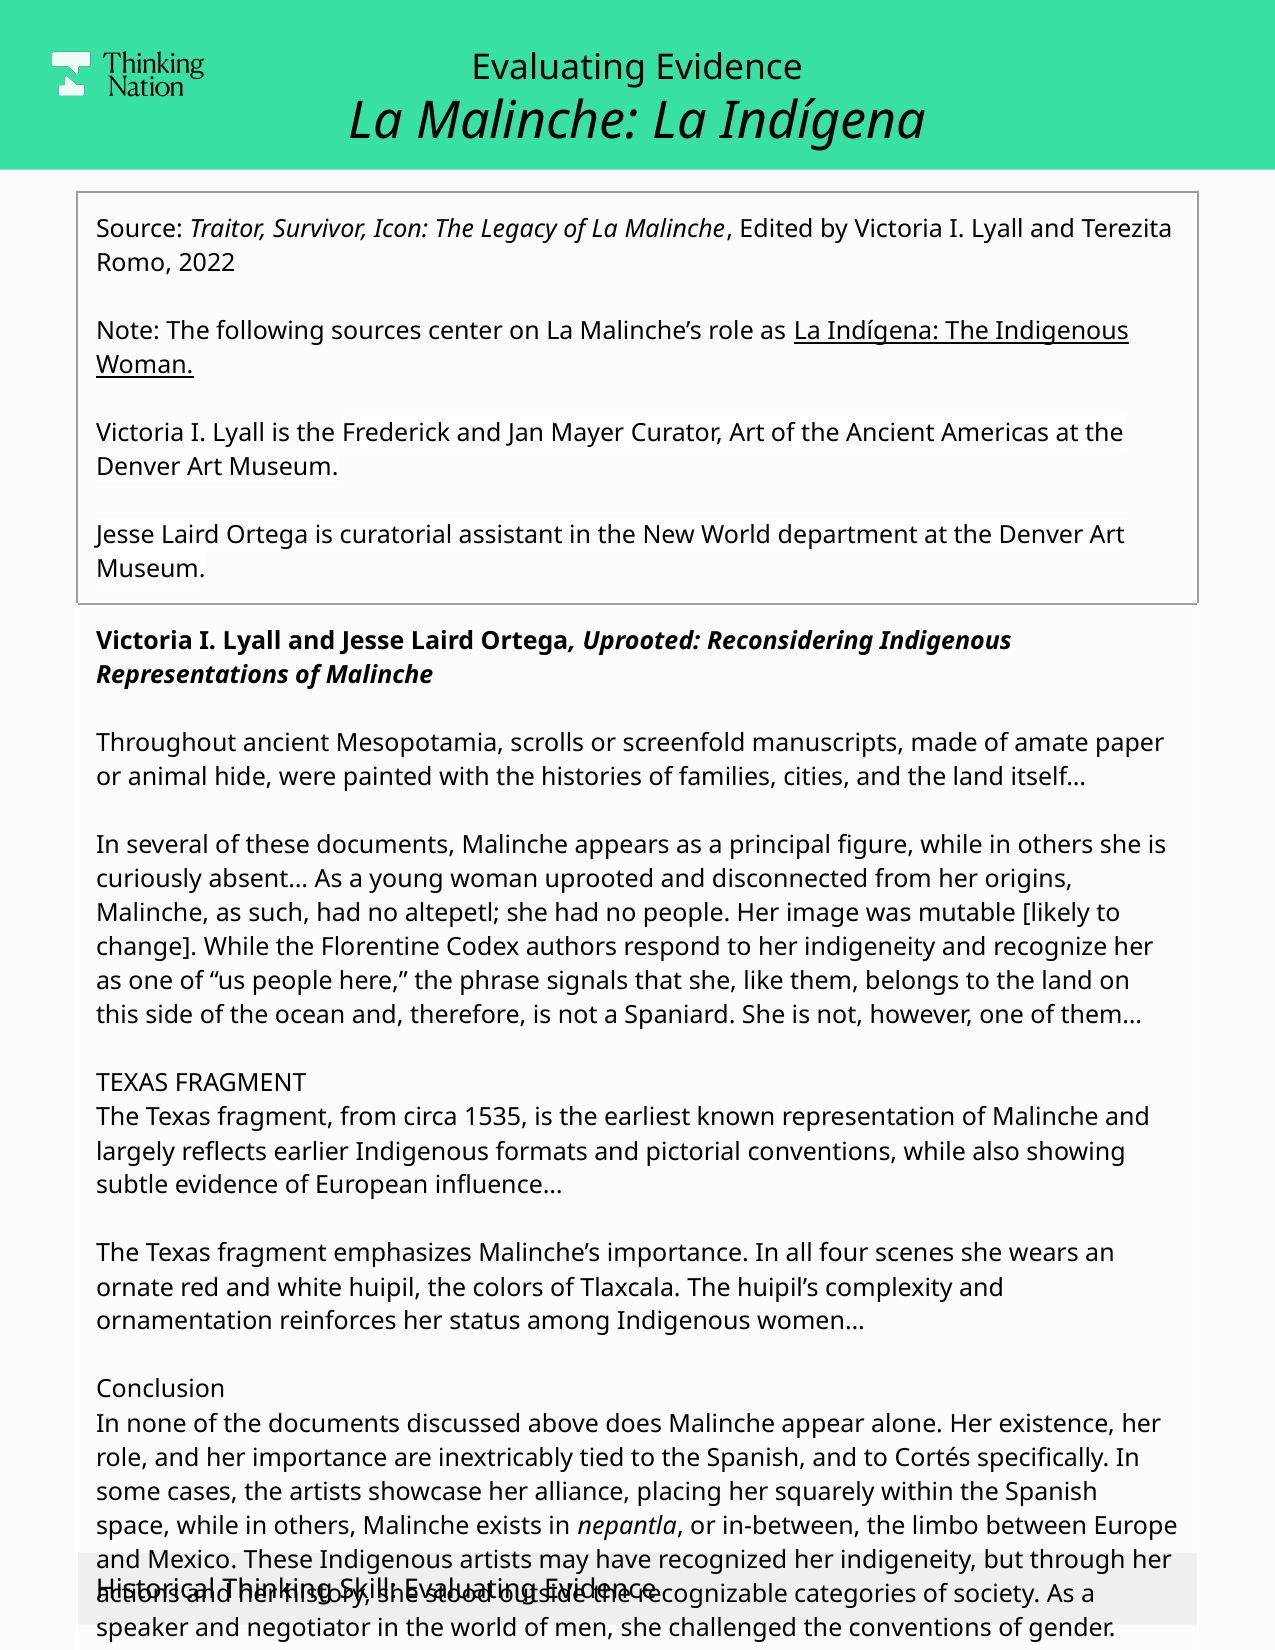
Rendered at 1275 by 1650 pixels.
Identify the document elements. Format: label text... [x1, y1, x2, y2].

text_box Evaluating Evidence La Malinche: La Indígena [0, 0, 1275, 170]
picture [35, 37, 210, 110]
table_cell Victoria I. Lyall and Jesse Laird Ortega, Uprooted: Reconsidering Indigenous Representations of Malinche Throughout ancient Mesopotamia, scrolls or screenfold manuscripts, made of amate paper or animal hide, were painted with the histories of families, cities, and the land itself… In several of these documents, Malinche appears as a principal figure, while in others she is curiously absent… As a young woman uprooted and disconnected from her origins, Malinche, as such, had no altepetl; she had no people. Her image was mutable [likely to change]. While the Florentine Codex authors respond to her indigeneity and recognize her as one of “us people here,” the phrase signals that she, like them, belongs to the land on this side of the ocean and, therefore, is not a Spaniard. She is not, however, one of them… TEXAS FRAGMENT The Texas fragment, from circa 1535, is the earliest known representation of Malinche and largely reflects earlier Indigenous formats and pictorial conventions, while also showing subtle evidence of European influence… The Texas fragment emphasizes Malinche’s importance. In all four scenes she wears an ornate red and white huipil, the colors of Tlaxcala. The huipil’s complexity and ornamentation reinforces her status among Indigenous women… Conclusion In none of the documents discussed above does Malinche appear alone. Her existence, her role, and her importance are inextricably tied to the Spanish, and to Cortés specifically. In some cases, the artists showcase her alliance, placing her squarely within the Spanish space, while in others, Malinche exists in nepantla, or in-between, the limbo between Europe and Mexico. These Indigenous artists may have recognized her indigeneity, but through her actions and her history, she stood outside the recognizable categories of society. As a speaker and negotiator in the world of men, she challenged the conventions of gender. Indigenous artists could not place her within the framework of the altepetl because she had been uprooted from her home. Their images reflect Malinche’s liminality. [78, 605, 1197, 1650]
table_header Source: Traitor, Survivor, Icon: The Legacy of La Malinche, Edited by Victoria I. Lyall and Terezita Romo, 2022 Note: The following sources center on La Malinche’s role as La Indígena: The Indigenous Woman. Victoria I. Lyall is the Frederick and Jan Mayer Curator, Art of the Ancient Americas at the Denver Art Museum. Jesse Laird Ortega is curatorial assistant in the New World department at the Denver Art Museum. [78, 193, 1197, 603]
